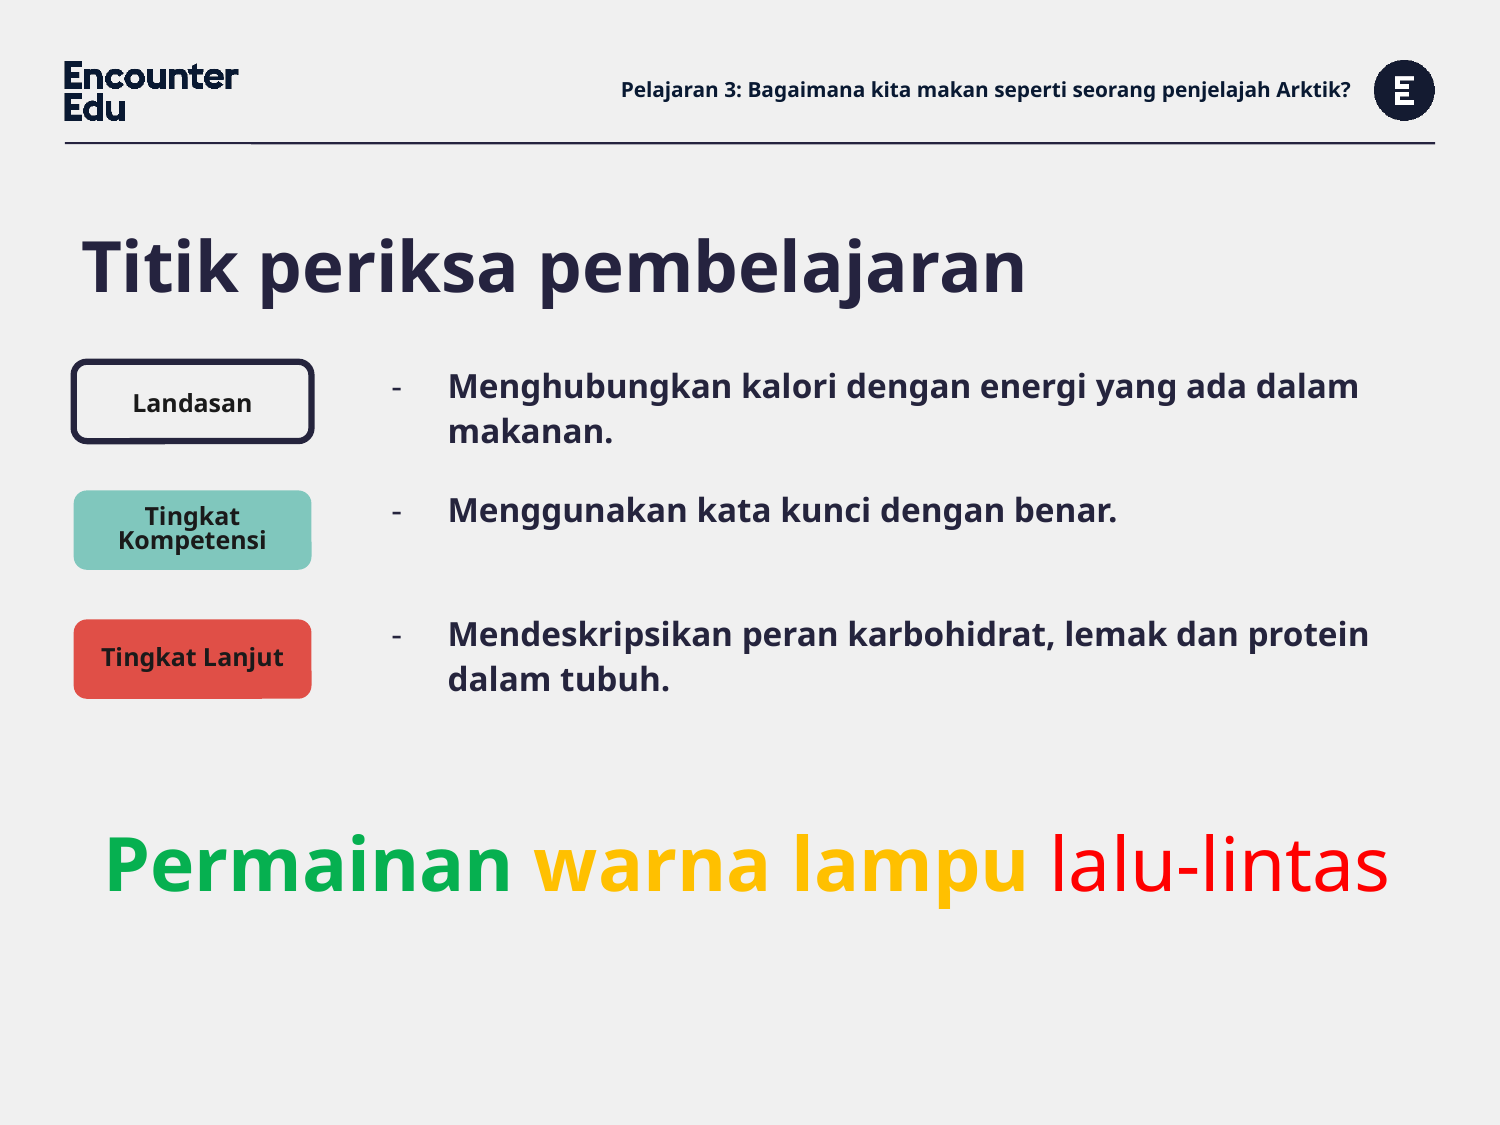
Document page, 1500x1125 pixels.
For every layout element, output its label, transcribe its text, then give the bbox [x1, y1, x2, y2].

picture [60, 59, 243, 122]
text_box Titik periksa pembelajaran [73, 223, 1427, 315]
table_cell Mendeskripsikan peran karbohidrat, lemak dan protein dalam tubuh. [380, 611, 1427, 734]
table_header Menghubungkan kalori dengan energi yang ada dalam makanan. [380, 363, 1427, 487]
picture [1372, 58, 1436, 122]
title Pelajaran 3: Bagaimana kita makan seperti seorang penjelajah Arktik? [511, 67, 1359, 114]
text_box Tingkat Lanjut [72, 618, 313, 700]
text_box Landasan [72, 360, 313, 442]
text_box Permainan warna lampu lalu-lintas [71, 808, 1423, 914]
table_cell Menggunakan kata kunci dengan benar. [380, 487, 1427, 611]
text_box Tingkat Kompetensi [72, 489, 313, 571]
